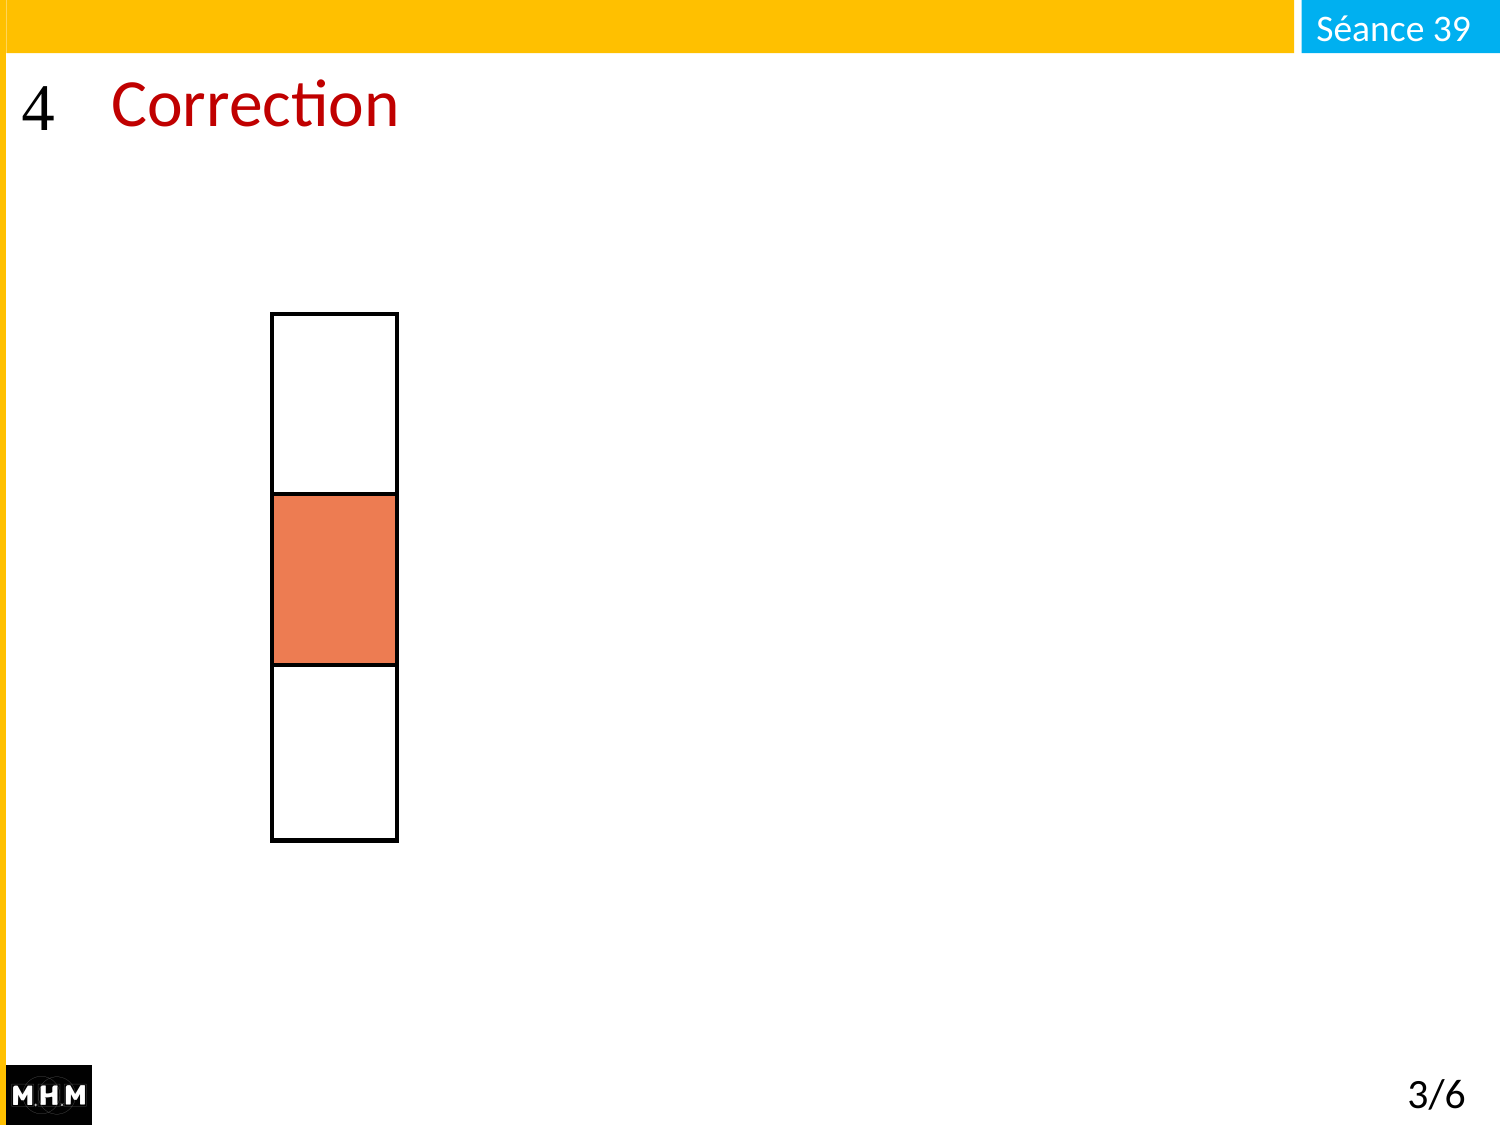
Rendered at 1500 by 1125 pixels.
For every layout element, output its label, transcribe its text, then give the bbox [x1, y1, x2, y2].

list 3/6 [1373, 1064, 1500, 1125]
picture [6, 1065, 92, 1125]
title Correction [96, 60, 1391, 149]
picture [262, 304, 438, 856]
